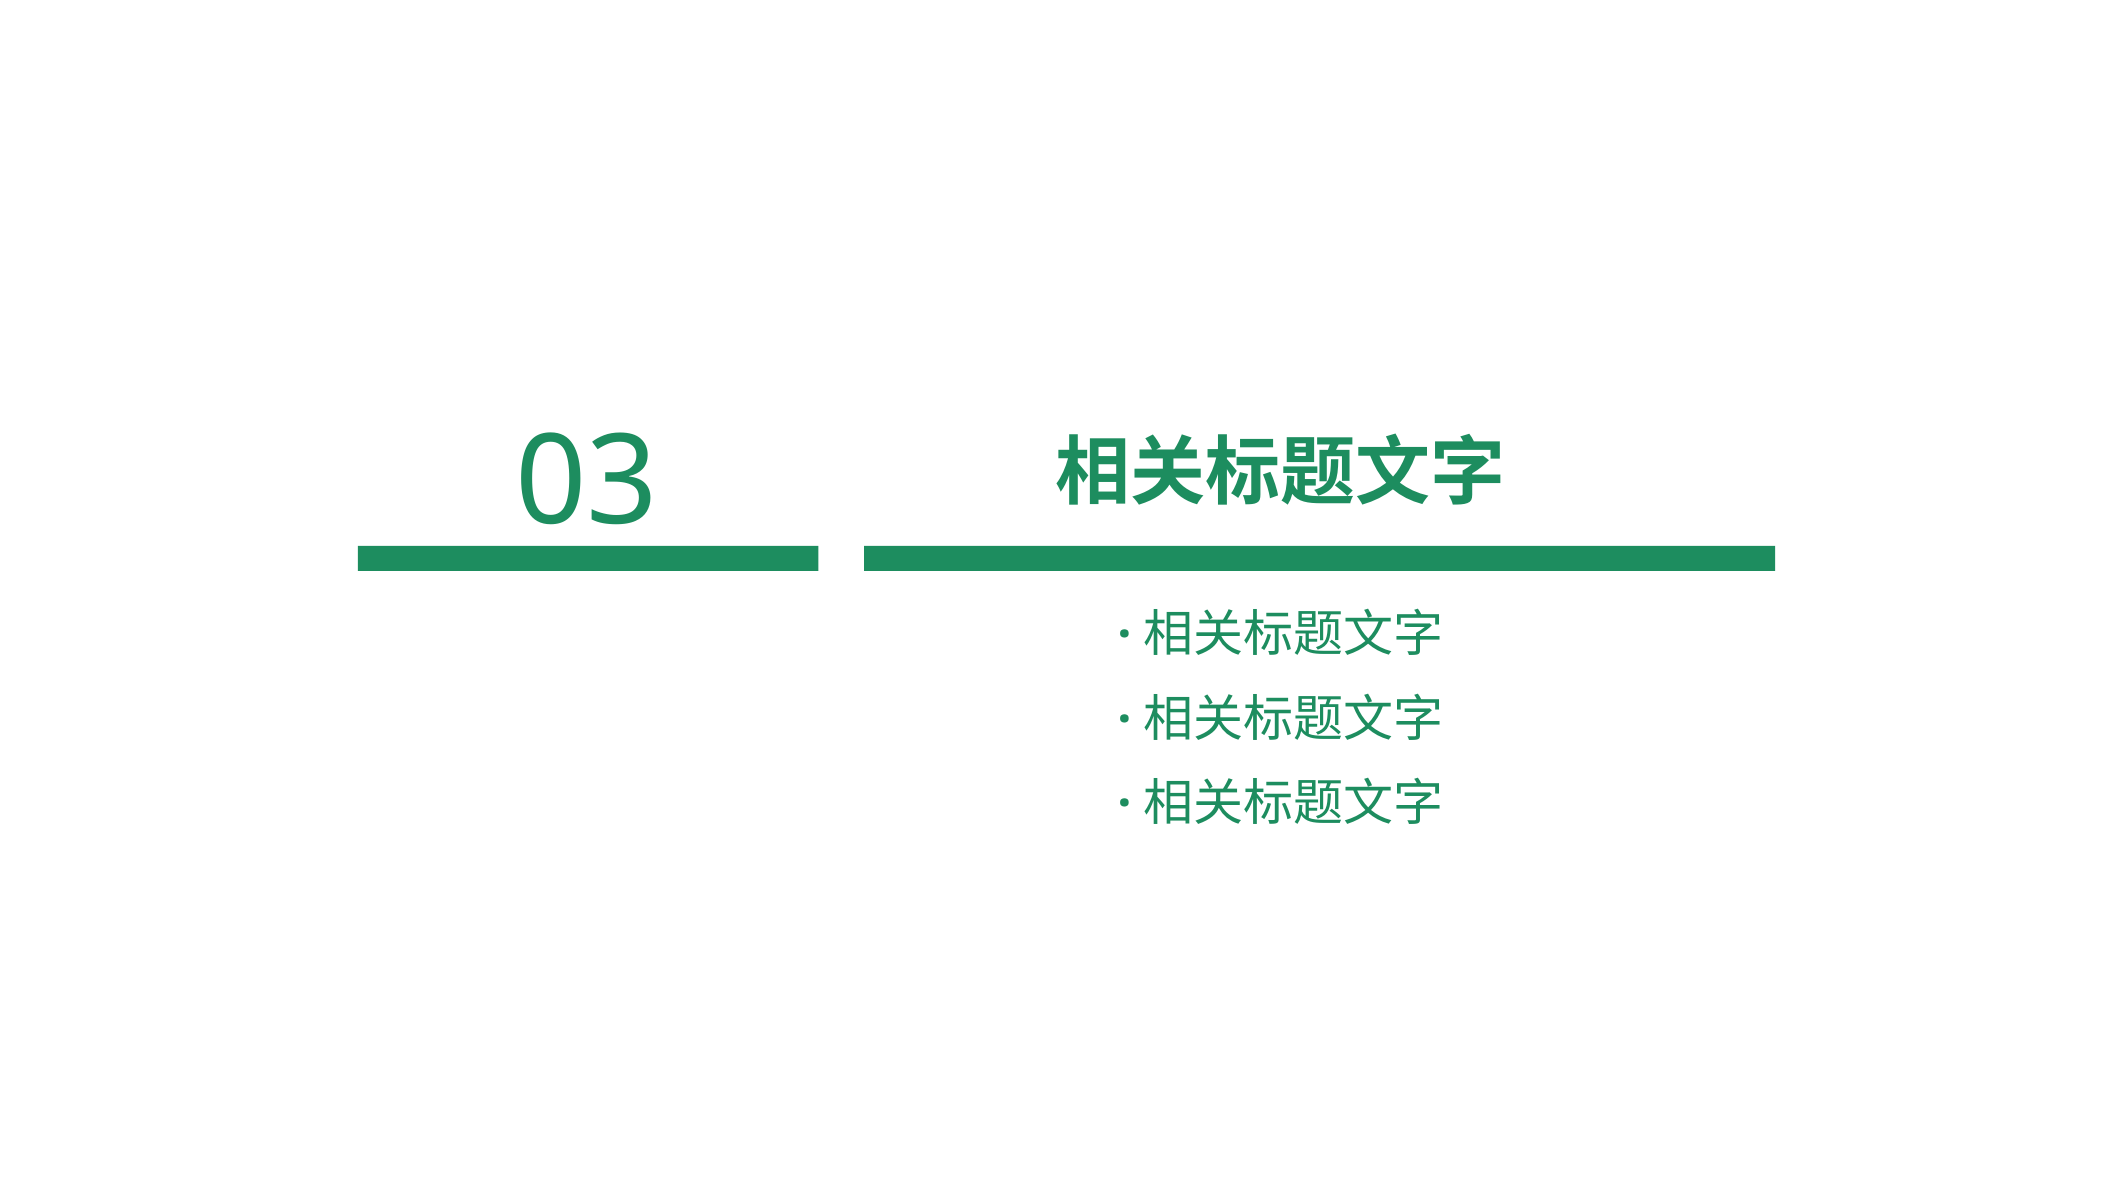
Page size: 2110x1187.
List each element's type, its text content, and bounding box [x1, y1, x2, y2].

text_box [863, 545, 1776, 572]
text_box 03 [499, 390, 689, 557]
text_box 相关标题文字 [1007, 416, 1554, 522]
text_box [357, 545, 819, 572]
text_box ·相关标题文字 [1085, 762, 1476, 839]
text_box ·相关标题文字 [1085, 678, 1476, 754]
text_box ·相关标题文字 [1085, 593, 1476, 670]
